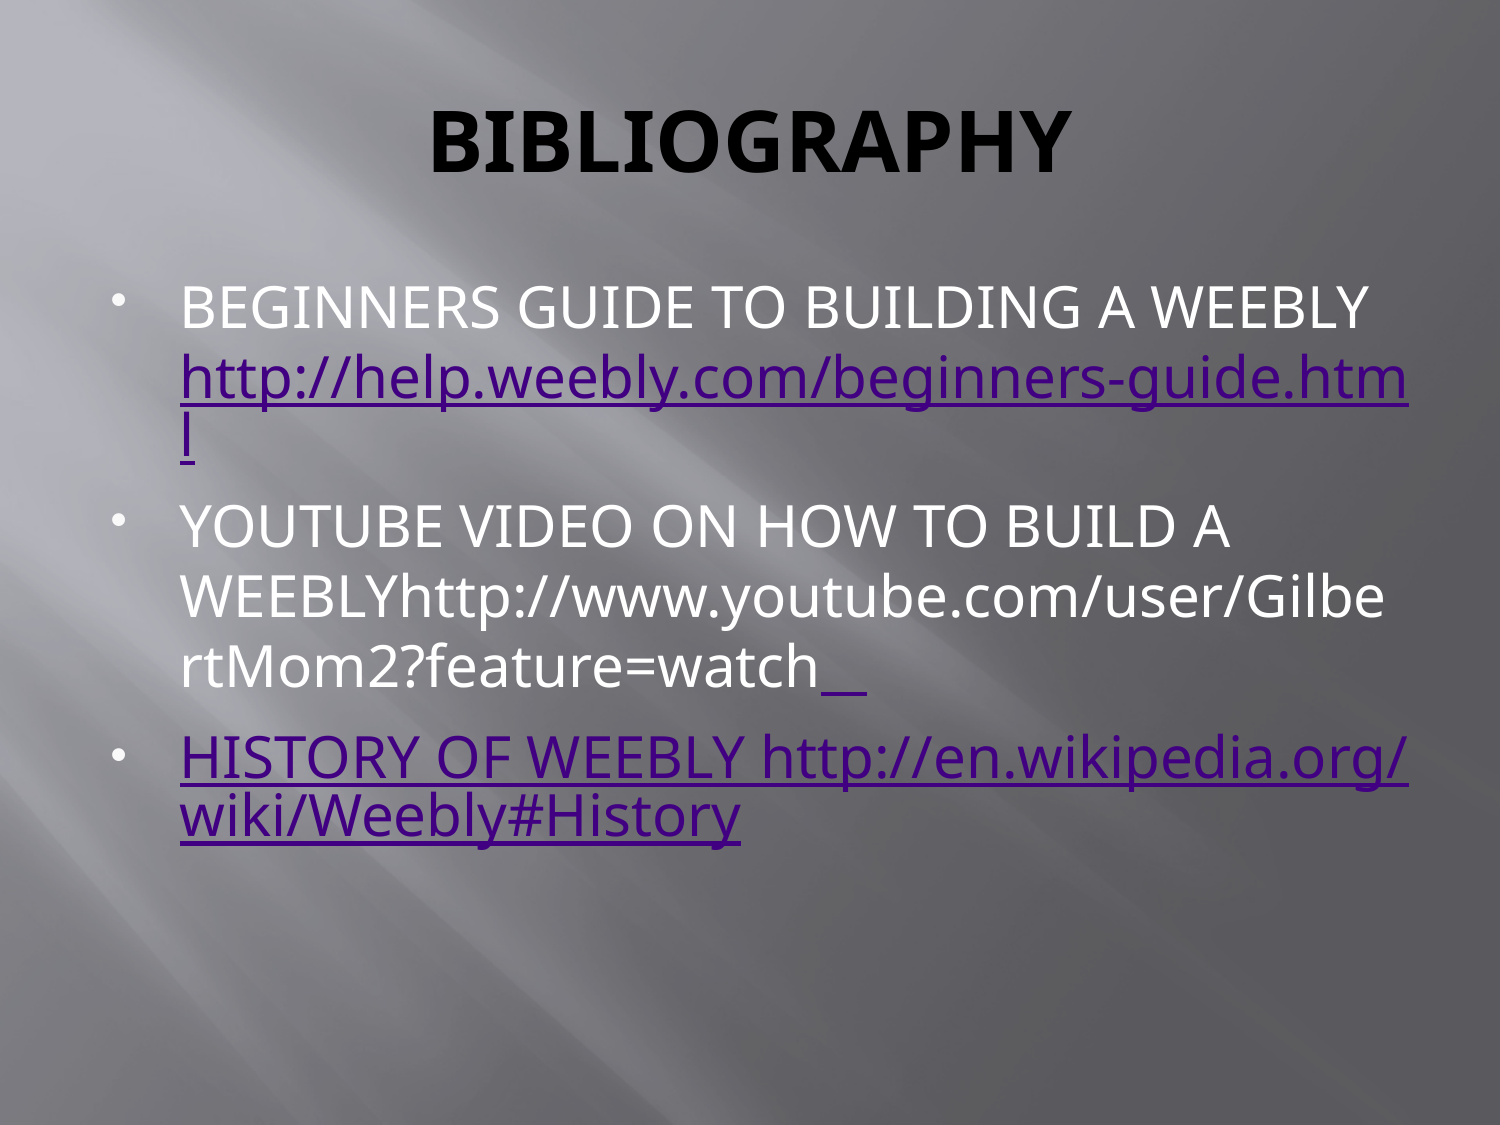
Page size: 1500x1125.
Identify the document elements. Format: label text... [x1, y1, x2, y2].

title BIBLIOGRAPHY [75, 45, 1425, 233]
list BEGINNERS GUIDE TO BUILDING A WEEBLY http://help.weebly.com/beginners-guide.html YOUTUBE VIDEO ON HOW TO BUILD A WEEBLYhttp://www.youtube.com/user/GilbertMom2?feature=watch HISTORY OF WEEBLY http://en.wikipedia.org/wiki/Weebly#History [75, 262, 1425, 1035]
